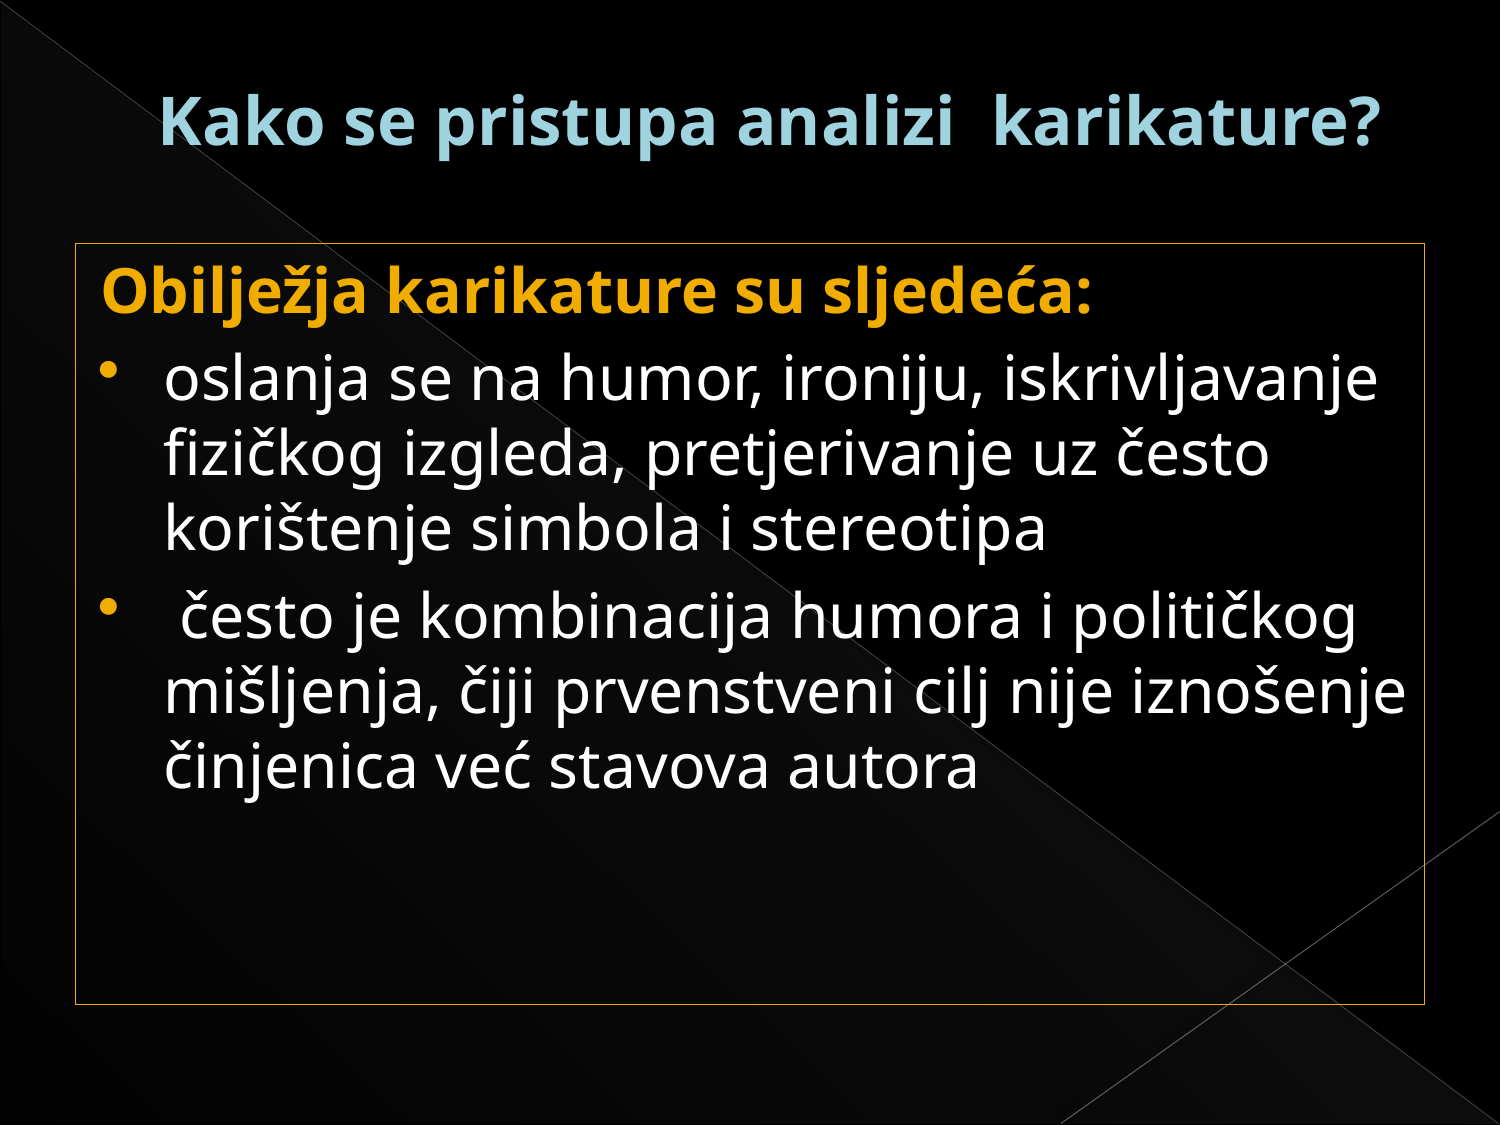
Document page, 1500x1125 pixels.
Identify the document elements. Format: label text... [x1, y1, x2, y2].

list Obilježja karikature su sljedeća: oslanja se na humor, ironiju, iskrivljavanje fizičkog izgleda, pretjerivanje uz često korištenje simbola i stereotipa često je kombinacija humora i političkog mišljenja, čiji prvenstveni cilj nije iznošenje činjenica već stavova autora [75, 243, 1425, 1005]
title Kako se pristupa analizi karikature? [75, 43, 1425, 243]
